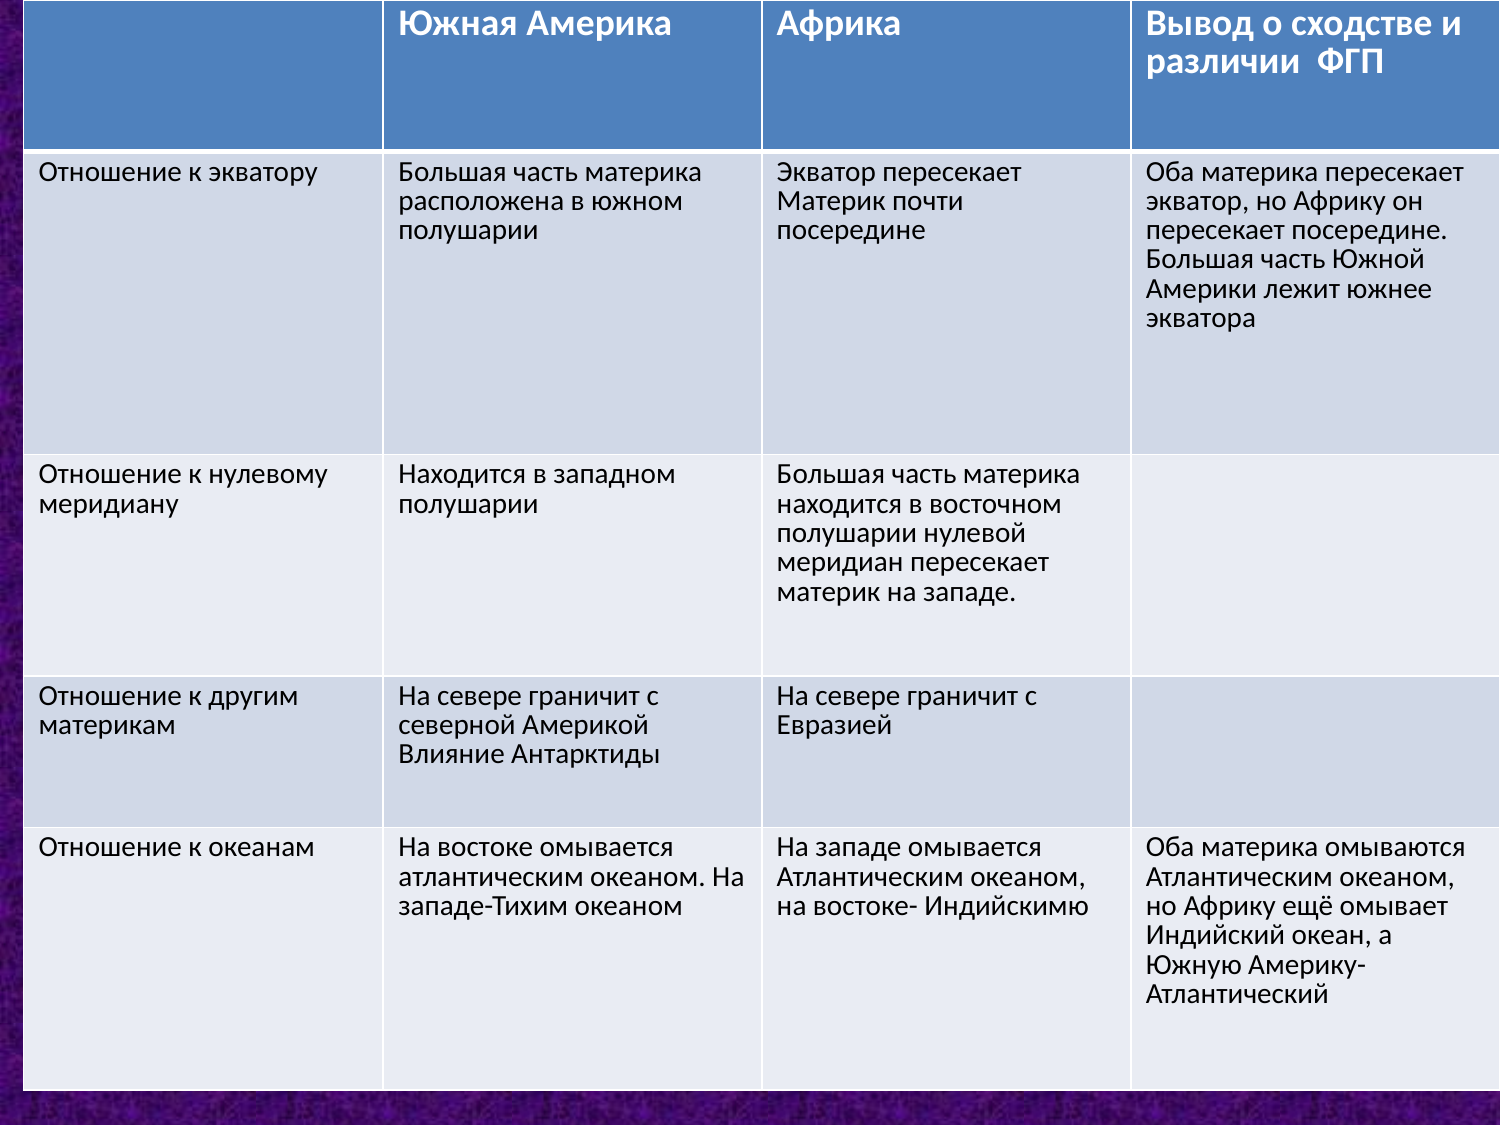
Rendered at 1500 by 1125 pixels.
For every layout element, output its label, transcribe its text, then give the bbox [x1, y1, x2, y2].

table_cell [1132, 677, 1499, 827]
table_cell Экватор пересекает Материк почти посередине [763, 154, 1130, 454]
table_header Южная Америка [384, 1, 761, 149]
table_cell На западе омывается Атлантическим океаном, на востоке- Индийскимю [763, 828, 1130, 1089]
table_cell [1132, 455, 1499, 675]
table_header [24, 1, 382, 149]
table_cell На востоке омывается атлантическим океаном. На западе-Тихим океаном [384, 828, 761, 1089]
table_cell Оба материка пересекает экватор, но Африку он пересекает посередине. Большая часть Южной Америки лежит южнее экватора [1132, 154, 1499, 454]
table_cell Большая часть материка расположена в южном полушарии [384, 154, 761, 454]
table_cell Находится в западном полушарии [384, 455, 761, 675]
table_header Африка [763, 1, 1130, 149]
table_header Вывод о сходстве и различии ФГП [1132, 1, 1499, 149]
table_cell Отношение к океанам [24, 828, 382, 1089]
picture [0, 0, 1500, 1125]
table_cell Оба материка омываются Атлантическим океаном, но Африку ещё омывает Индийский океан, а Южную Америку- Атлантический [1132, 828, 1499, 1089]
table_cell Большая часть материка находится в восточном полушарии нулевой меридиан пересекает материк на западе. [763, 455, 1130, 675]
table_cell Отношение к другим материкам [24, 677, 382, 827]
table_cell На севере граничит с Евразией [763, 677, 1130, 827]
table_cell Отношение к нулевому меридиану [24, 455, 382, 675]
table_cell На севере граничит с северной Америкой Влияние Антарктиды [384, 677, 761, 827]
table_cell Отношение к экватору [24, 154, 382, 454]
